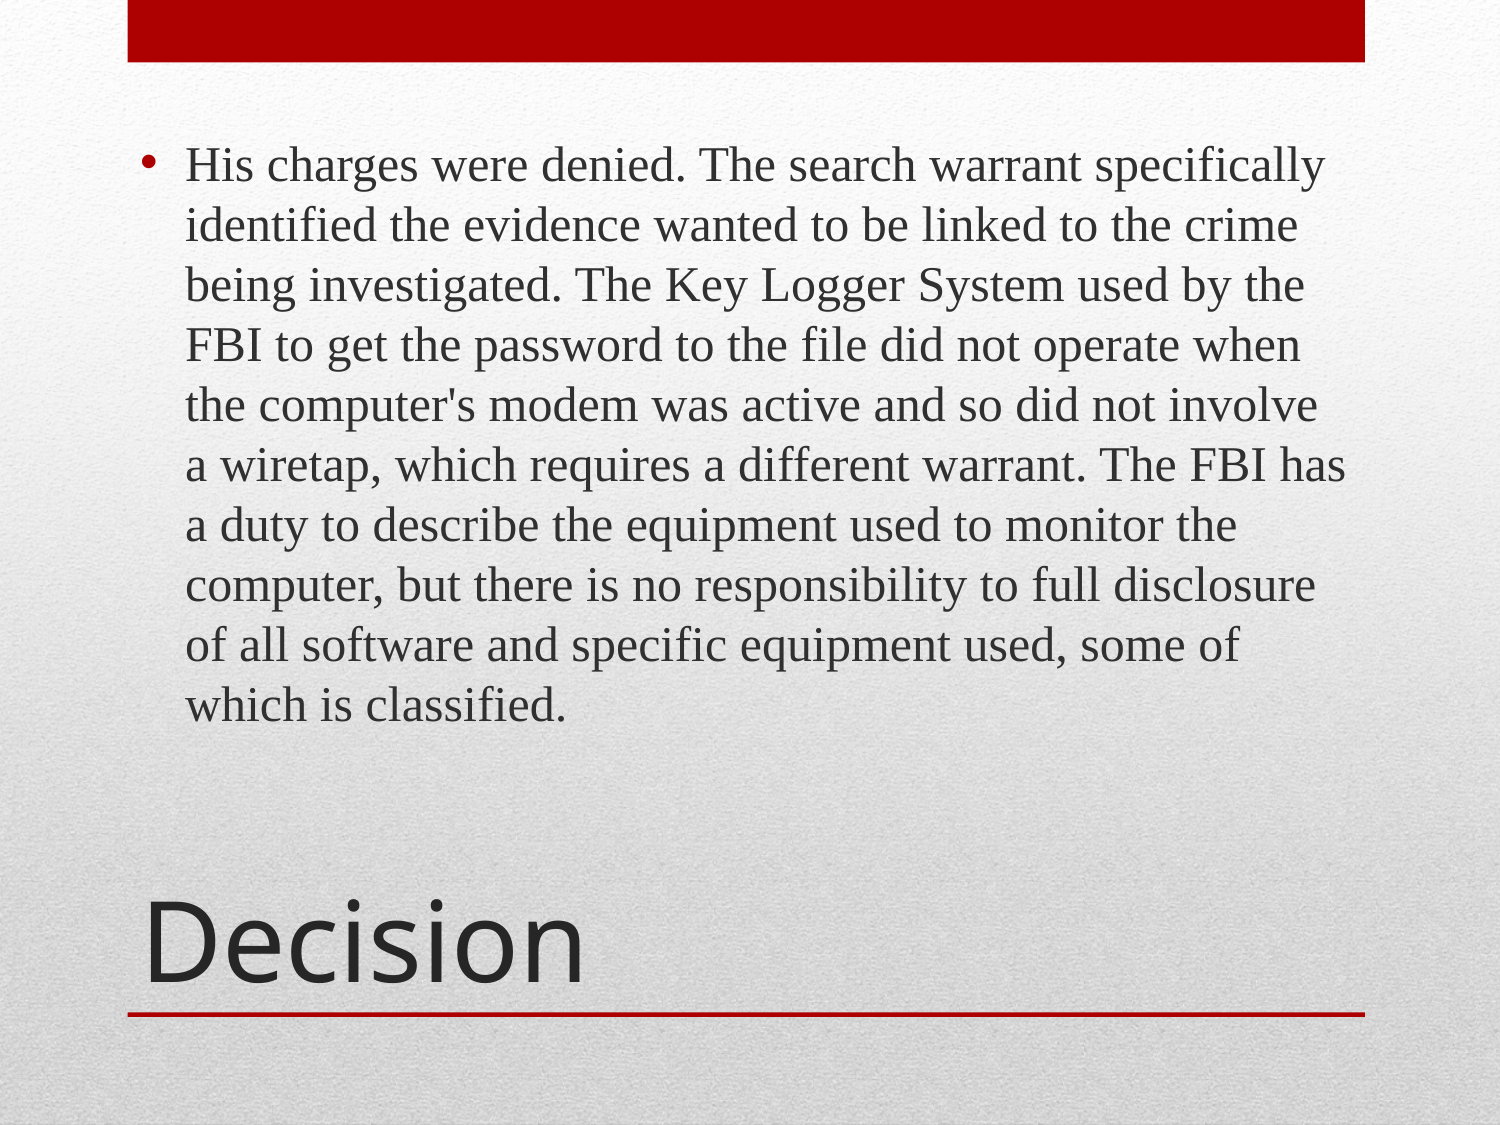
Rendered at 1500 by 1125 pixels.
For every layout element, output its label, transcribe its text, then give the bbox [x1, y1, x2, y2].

list His charges were denied. The search warrant specifically identified the evidence wanted to be linked to the crime being investigated. The Key Logger System used by the FBI to get the password to the file did not operate when the computer's modem was active and so did not involve a wiretap, which requires a different warrant. The FBI has a duty to describe the equipment used to monitor the computer, but there is no responsibility to full disclosure of all software and specific equipment used, some of which is classified. [125, 112, 1363, 750]
title Decision [125, 750, 1238, 1013]
